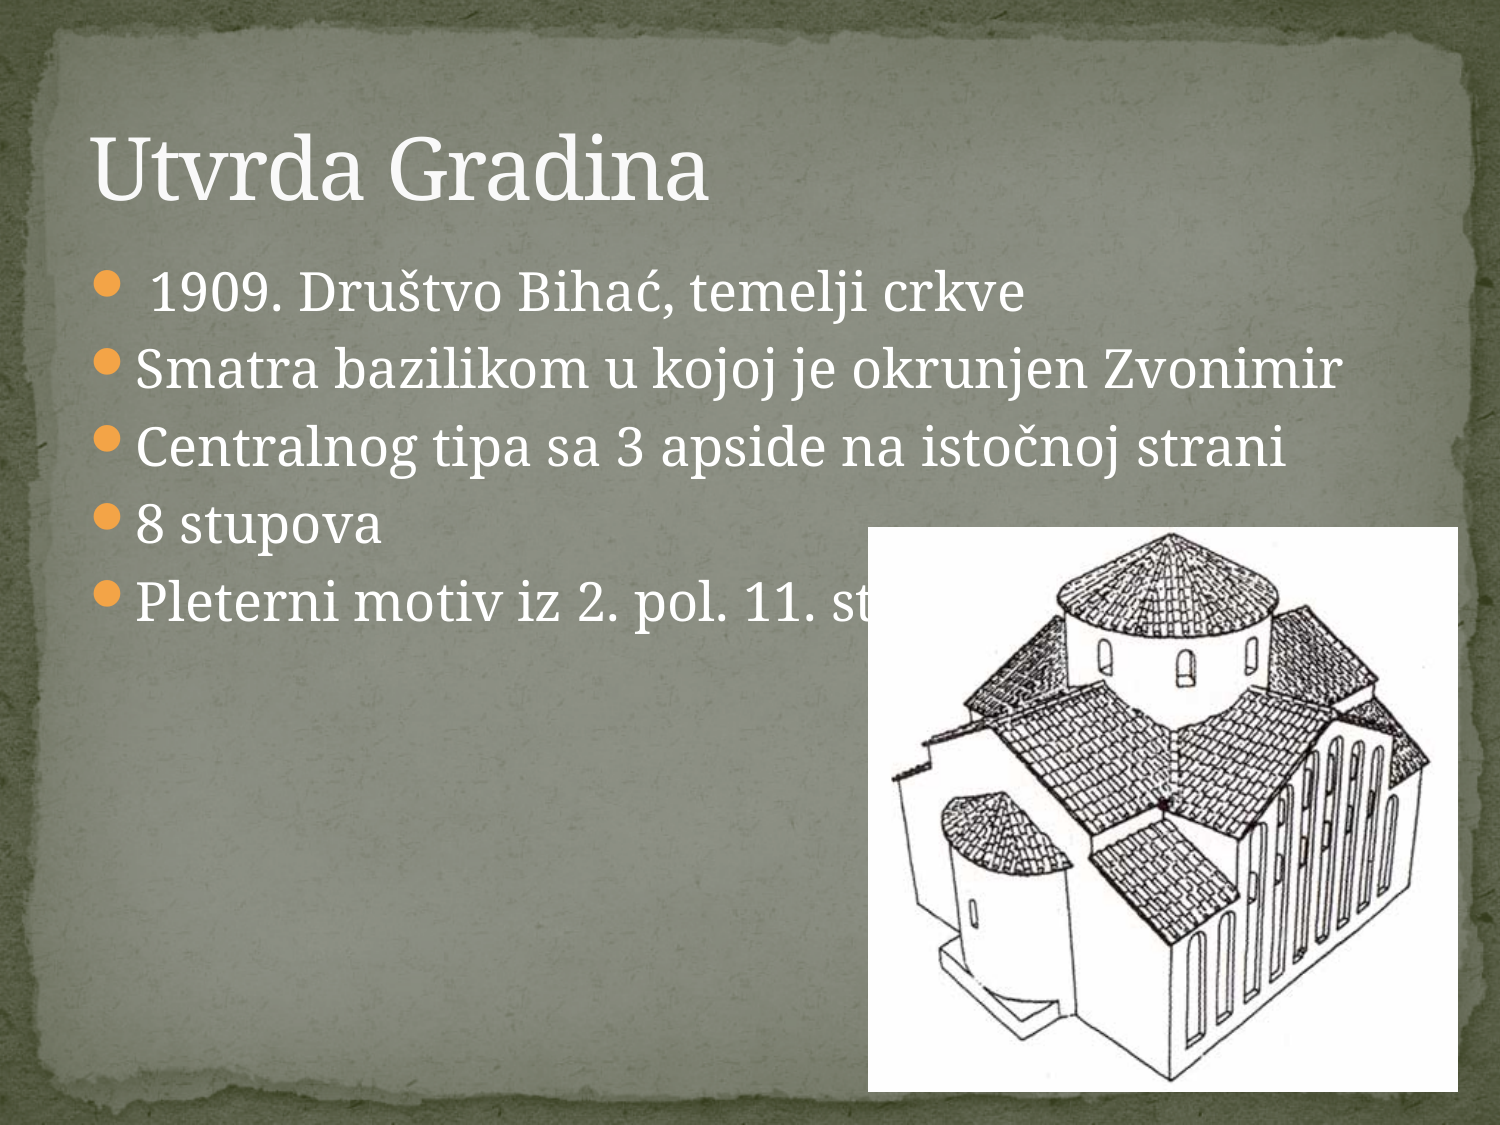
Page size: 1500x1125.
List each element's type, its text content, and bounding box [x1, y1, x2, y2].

picture [868, 527, 1458, 1092]
title Utvrda Gradina [74, 24, 1425, 225]
list 1909. Društvo Bihać, temelji crkve Smatra bazilikom u kojoj je okrunjen Zvonimir Centralnog tipa sa 3 apside na istočnoj strani 8 stupova Pleterni motiv iz 2. pol. 11. st. [75, 249, 1425, 1000]
